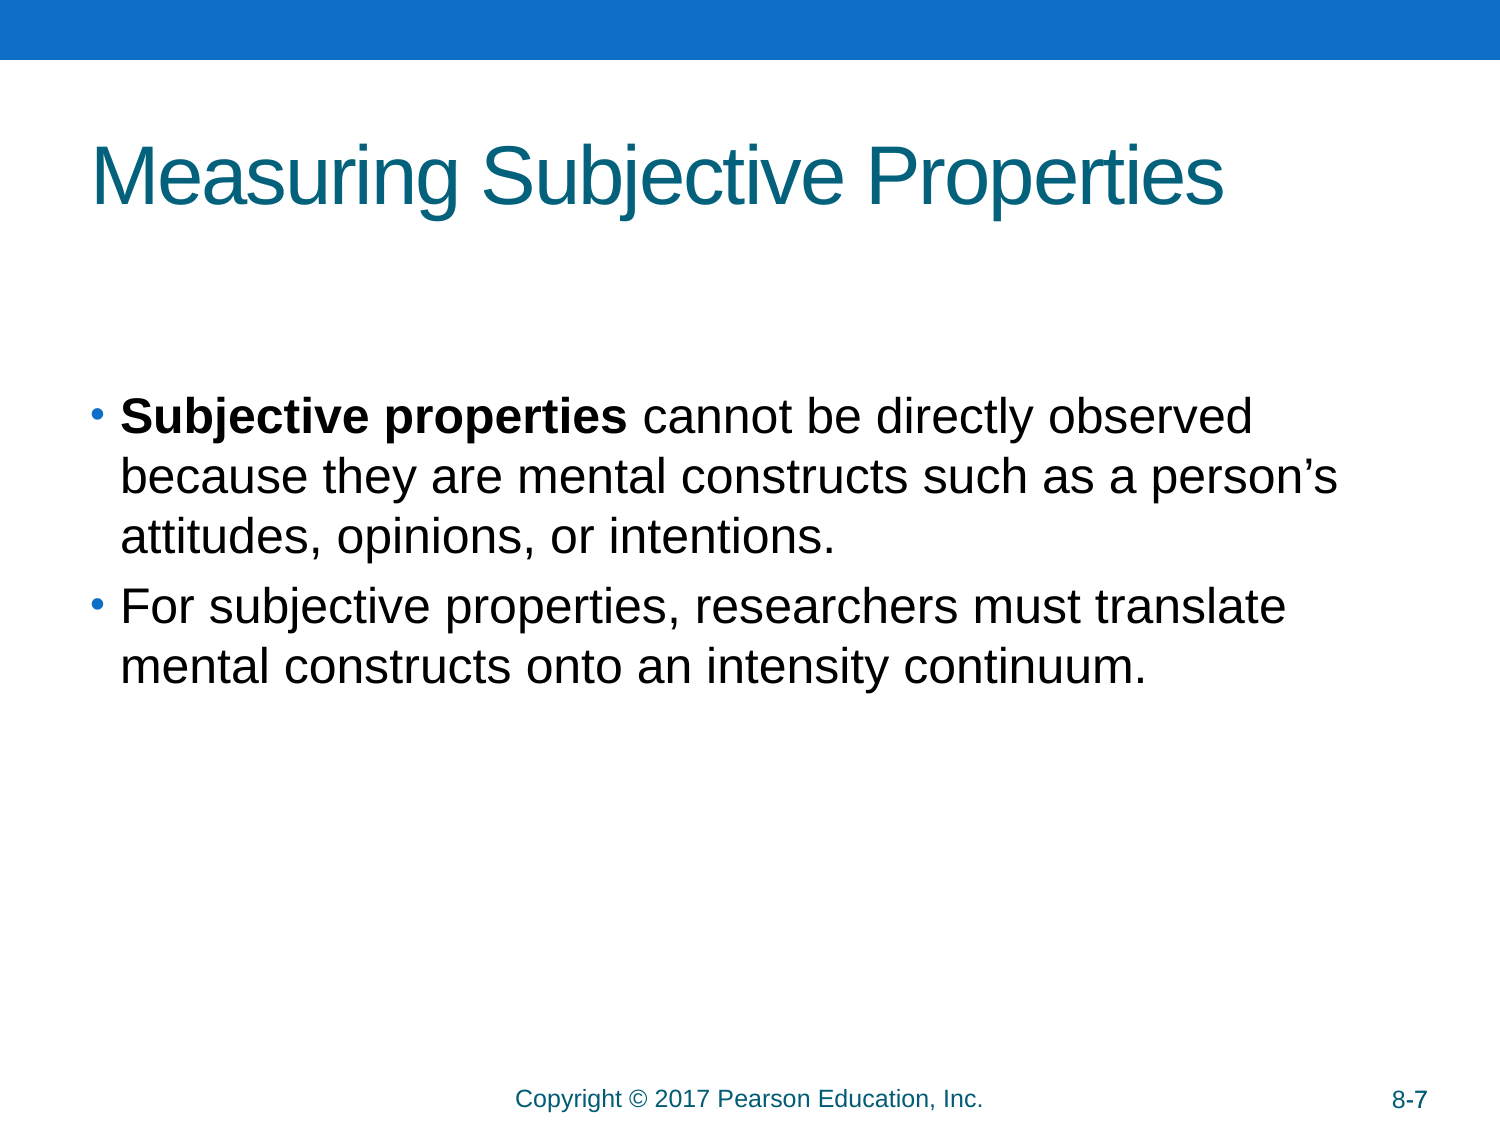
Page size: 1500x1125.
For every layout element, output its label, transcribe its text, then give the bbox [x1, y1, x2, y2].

title Measuring Subjective Properties [75, 90, 1425, 253]
list Subjective properties cannot be directly observed because they are mental constructs such as a person’s attitudes, opinions, or intentions. For subjective properties, researchers must translate mental constructs onto an intensity continuum. [75, 376, 1425, 1125]
